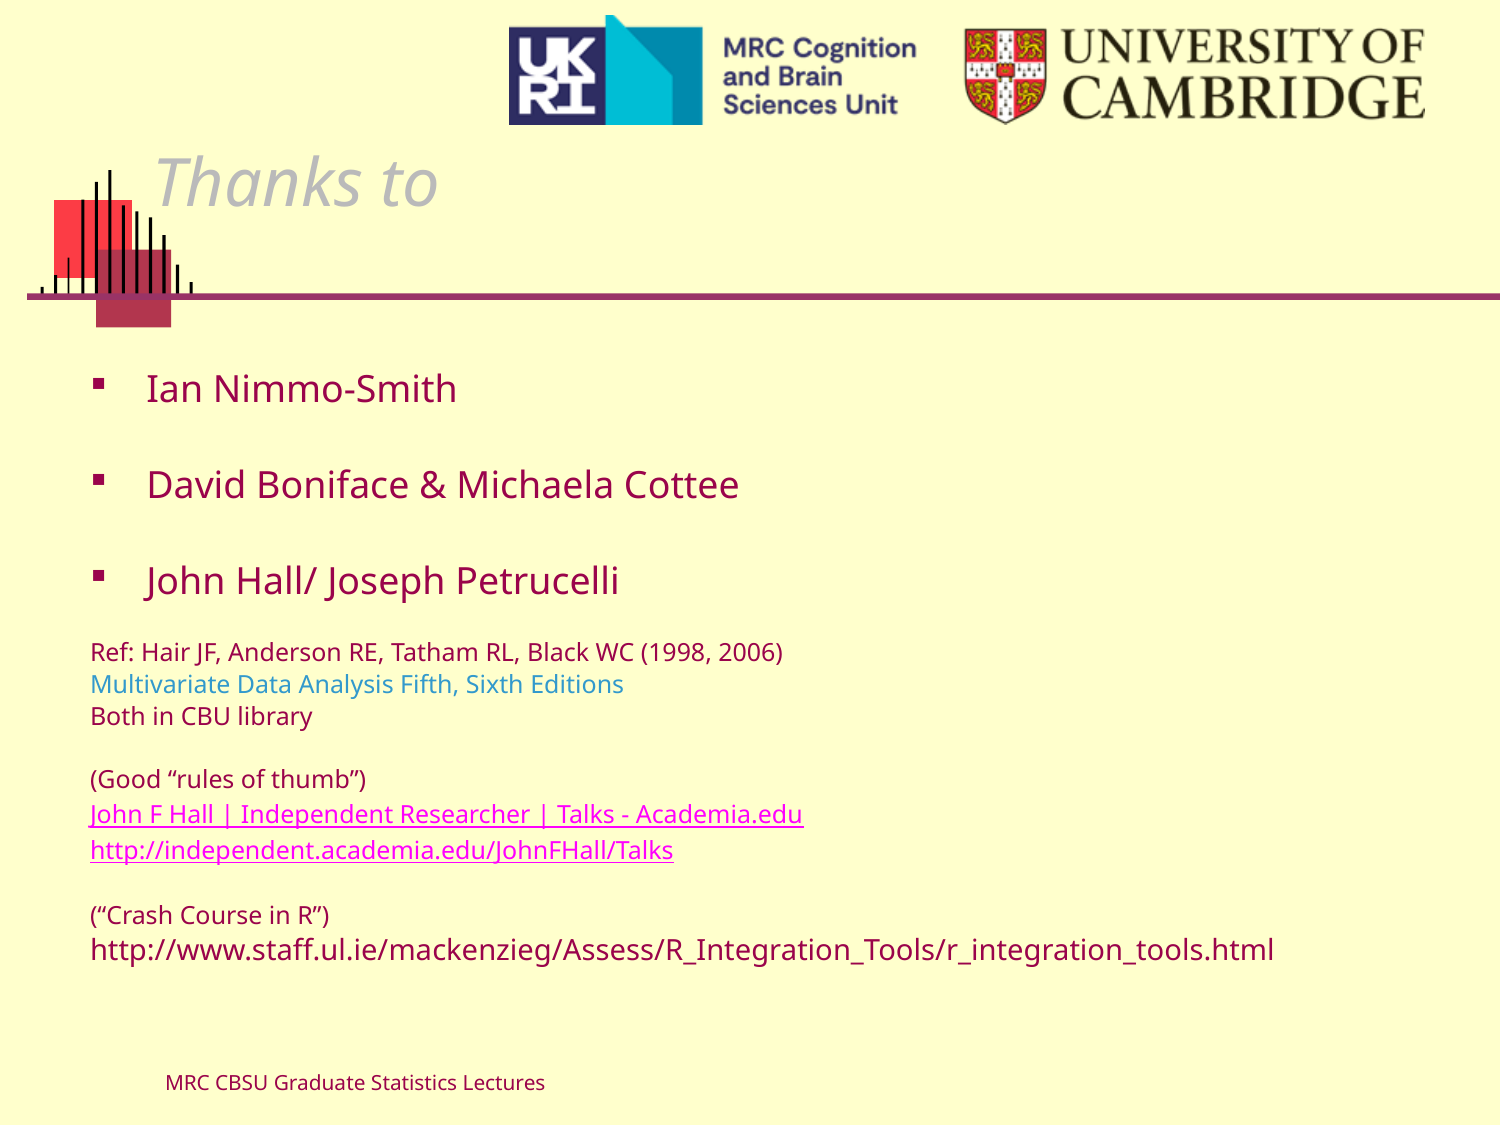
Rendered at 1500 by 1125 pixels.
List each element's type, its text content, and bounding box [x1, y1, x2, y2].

title Thanks to [137, 137, 988, 233]
picture [509, 15, 1425, 125]
list Ian Nimmo-Smith David Boniface & Michaela Cottee John Hall/ Joseph Petrucelli Ref: Hair JF, Anderson RE, Tatham RL, Black WC (1998, 2006) Multivariate Data Analysis Fifth, Sixth Editions Both in CBU library (Good “rules of thumb”) John F Hall | Independent Researcher | Talks - Academia.edu http://independent.academia.edu/JohnFHall/Talks (“Crash Course in R”) http://www.staff.ul.ie/mackenzieg/Assess/R_Integration_Tools/r_integration_tools.html [75, 262, 1425, 1038]
footer MRC CBSU Graduate Statistics Lectures [149, 1062, 988, 1101]
